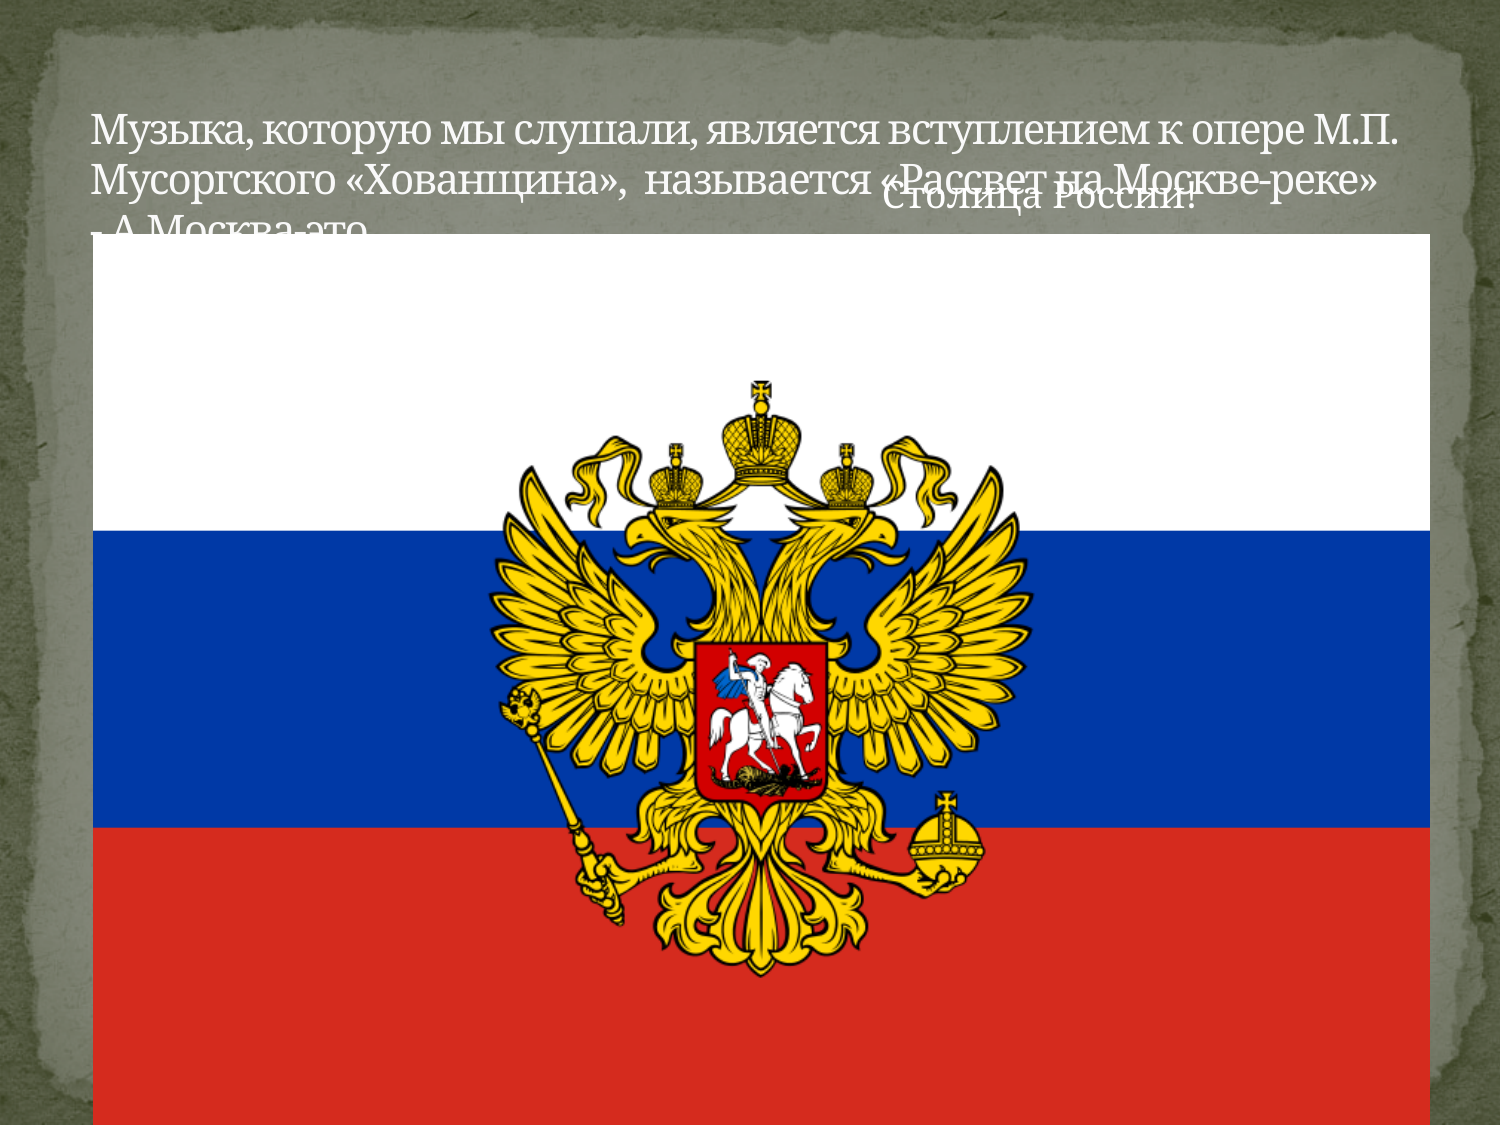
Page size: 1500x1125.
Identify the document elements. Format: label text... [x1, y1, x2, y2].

picture [93, 234, 1430, 1125]
title Музыка, которую мы слушали, является вступлением к опере М.П. Мусоргского «Хованщина», называется «Рассвет на Москве-реке» - А Москва-это… [74, 58, 1425, 340]
text_box Столица России! [867, 163, 1219, 223]
